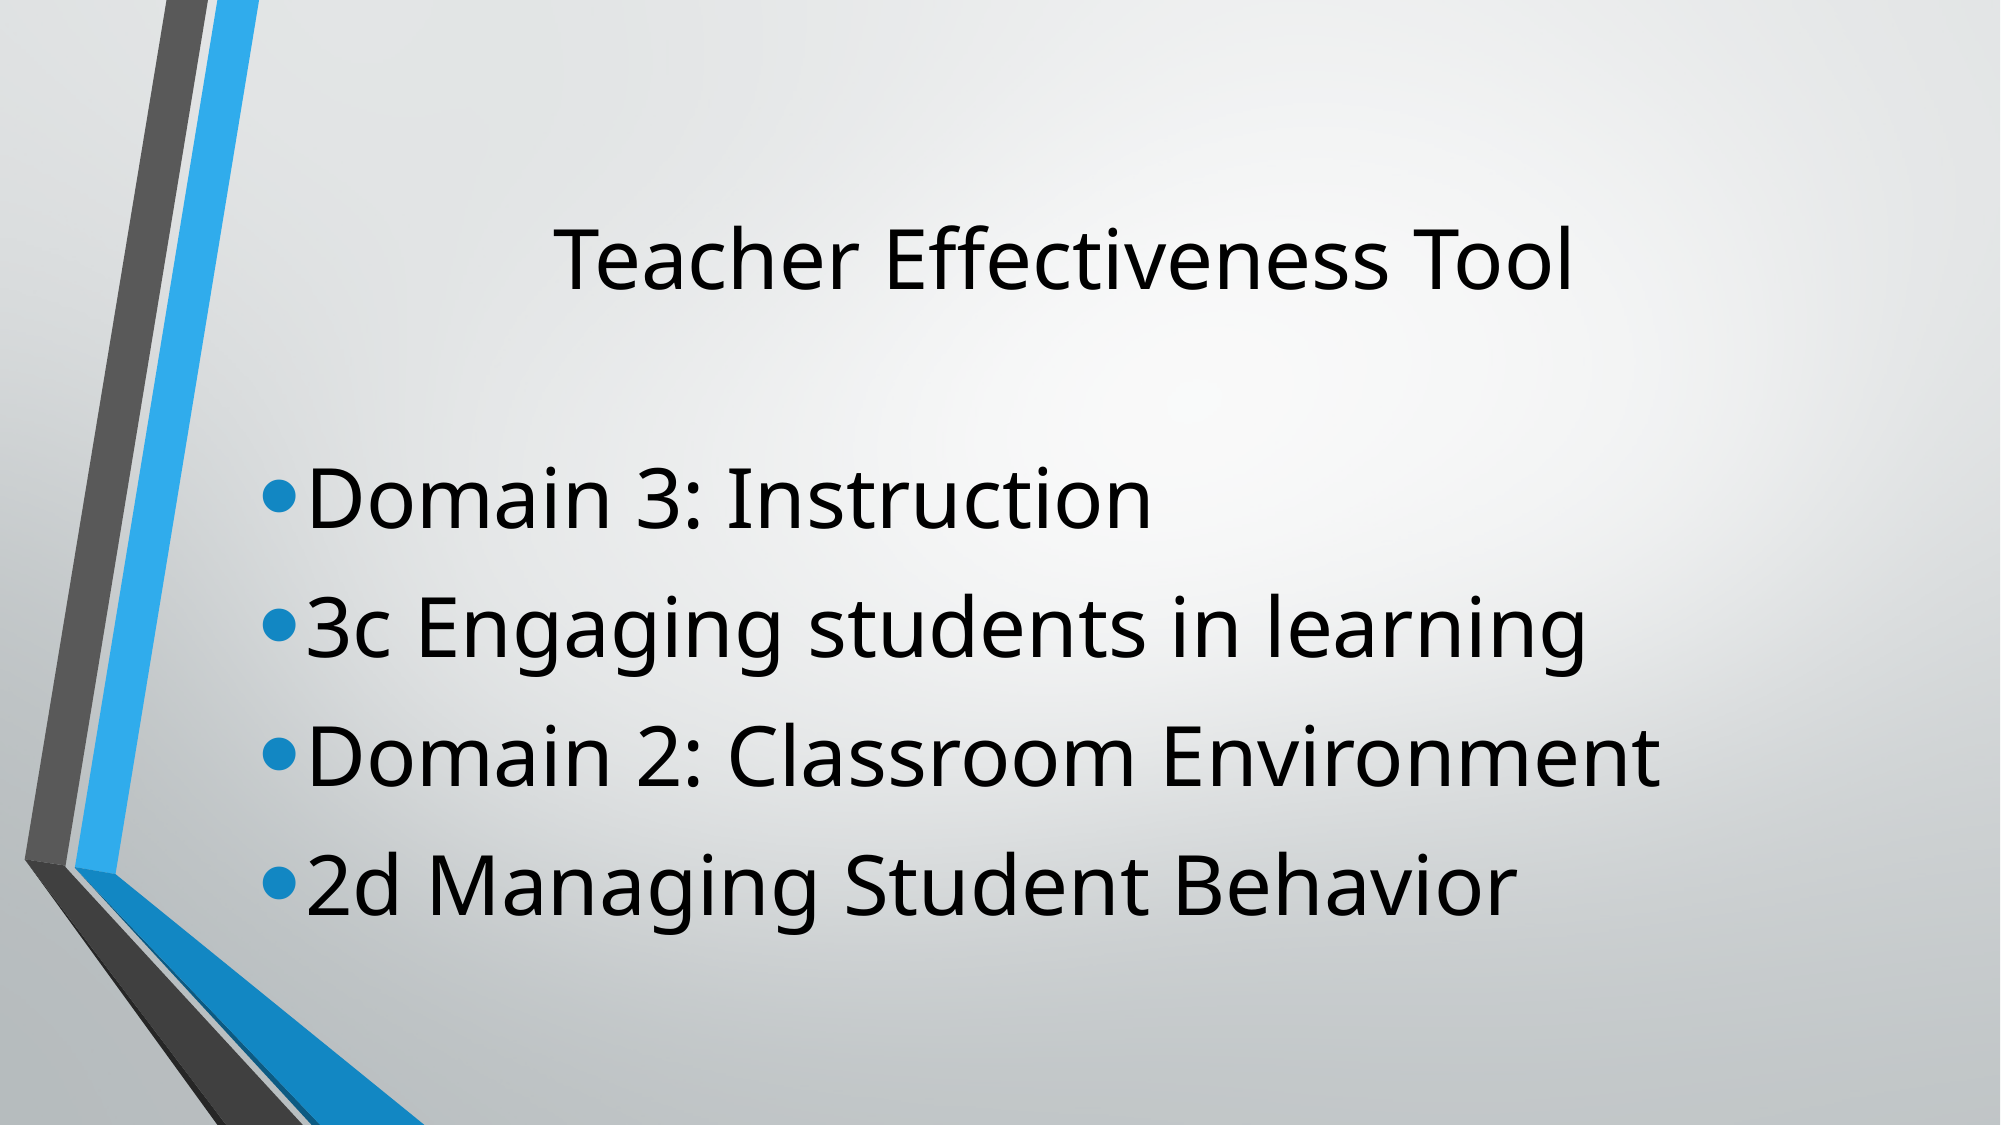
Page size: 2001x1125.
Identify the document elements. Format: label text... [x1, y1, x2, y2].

title Teacher Effectiveness Tool [243, 112, 1887, 400]
list Domain 3: Instruction 3c Engaging students in learning Domain 2: Classroom Environment 2d Managing Student Behavior [243, 437, 1887, 950]
